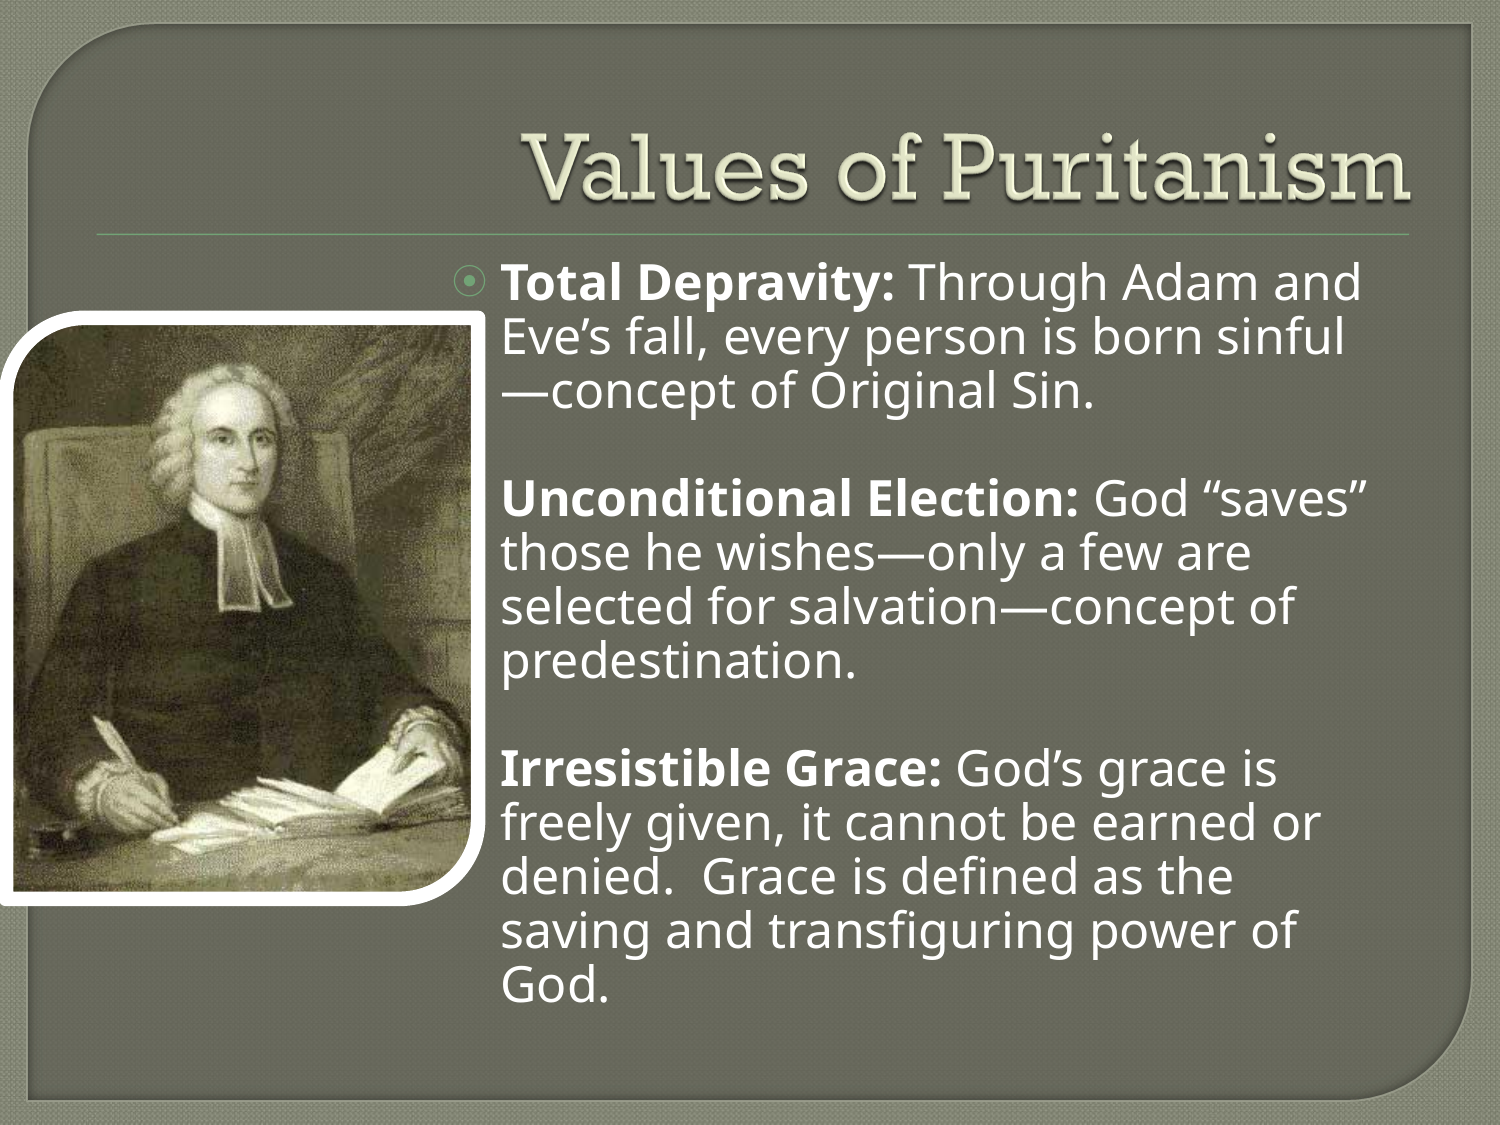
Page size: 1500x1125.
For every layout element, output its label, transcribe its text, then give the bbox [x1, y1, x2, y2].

picture [0, 0, 1500, 1125]
list Total Depravity: Through Adam and Eve’s fall, every person is born sinful—concept of Original Sin. Unconditional Election: God “saves” those he wishes—only a few are selected for salvation—concept of predestination. Irresistible Grace: God’s grace is freely given, it cannot be earned or denied. Grace is defined as the saving and transfiguring power of God. [437, 249, 1388, 1025]
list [5, 317, 479, 900]
